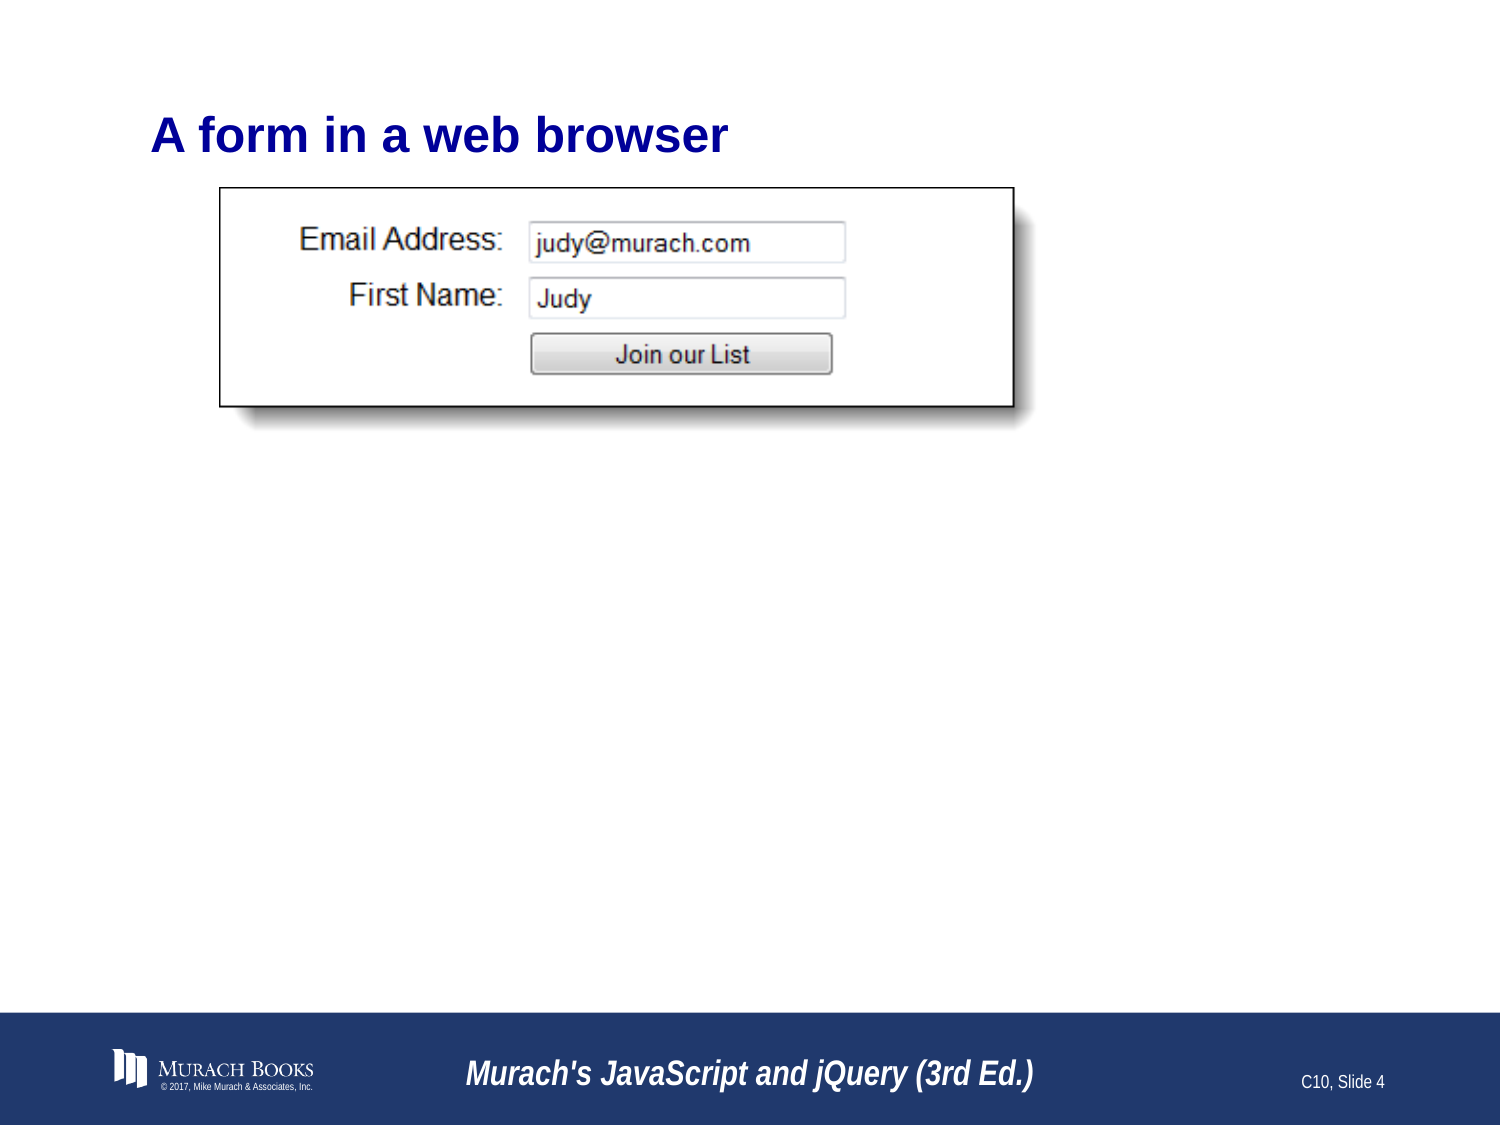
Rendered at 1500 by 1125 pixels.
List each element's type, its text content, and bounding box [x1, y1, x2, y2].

slide_number Murach's JavaScript and jQuery (3rd Ed.) [463, 1025, 1050, 1100]
slide_number C10, Slide 4 [1087, 1025, 1400, 1100]
picture [219, 187, 1038, 433]
footer © 2017, Mike Murach & Associates, Inc. [12, 1025, 463, 1100]
title A form in a web browser [150, 102, 1350, 164]
